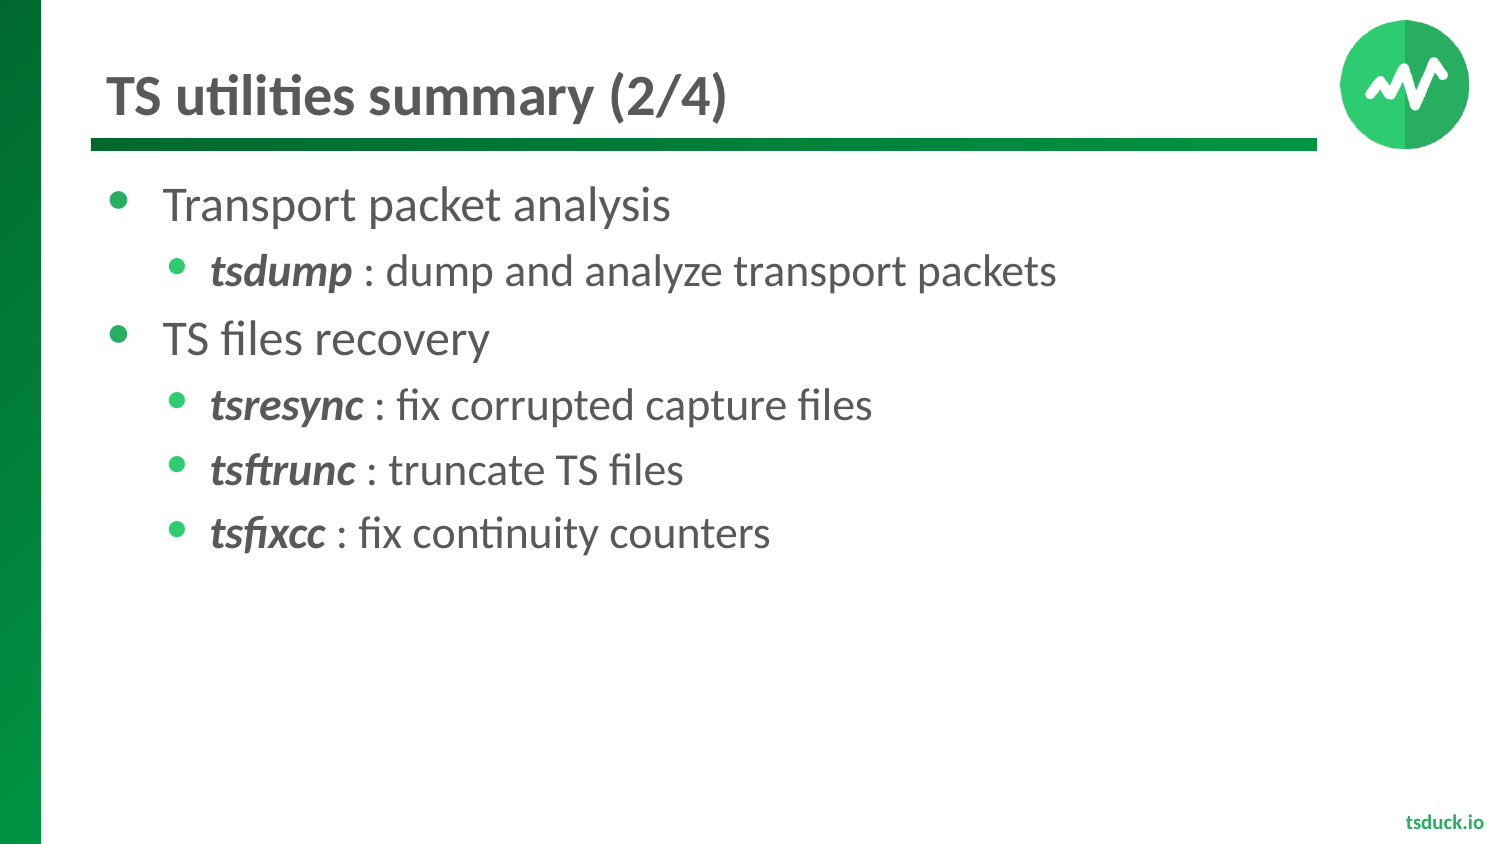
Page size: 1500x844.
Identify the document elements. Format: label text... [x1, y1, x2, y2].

picture [1340, 20, 1469, 149]
list Transport packet analysis tsdump : dump and analyze transport packets TS files recovery tsresync : fix corrupted capture files tsftrunc : truncate TS files tsfixcc : fix continuity counters [91, 164, 1454, 759]
title TS utilities summary (2/4) [91, 38, 1333, 146]
